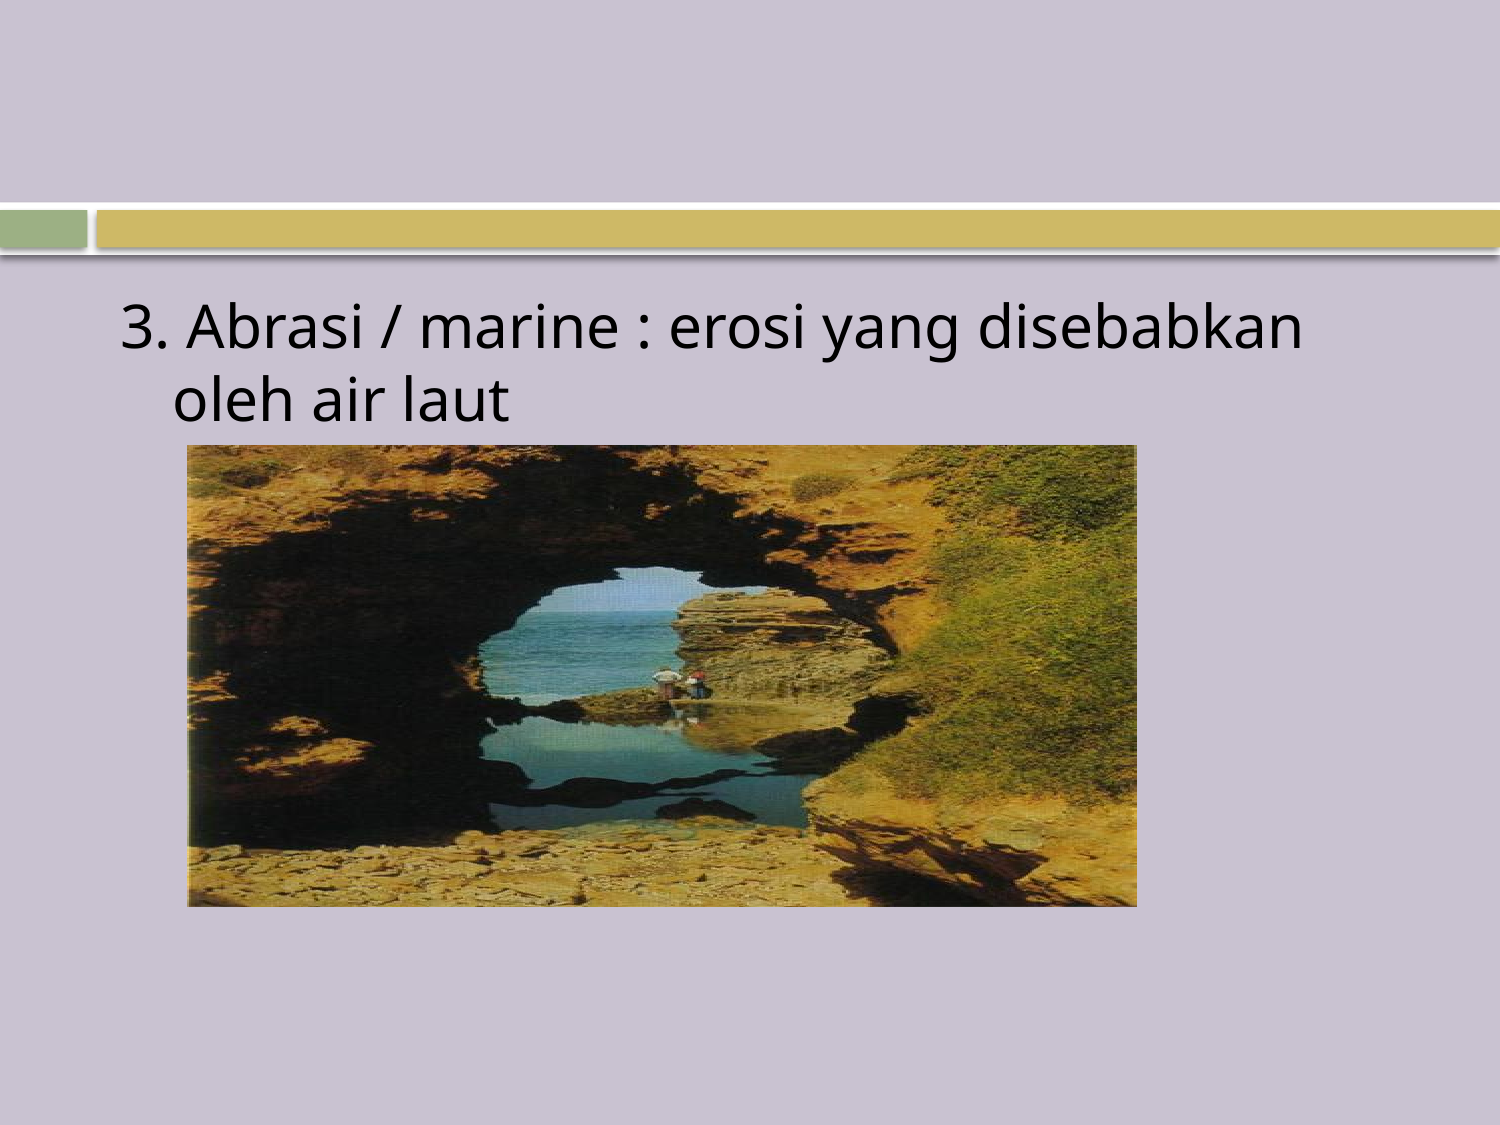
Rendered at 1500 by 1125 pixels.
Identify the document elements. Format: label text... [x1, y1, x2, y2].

picture [187, 445, 1137, 907]
list 3. Abrasi / marine : erosi yang disebabkan oleh air laut [105, 281, 1443, 1019]
